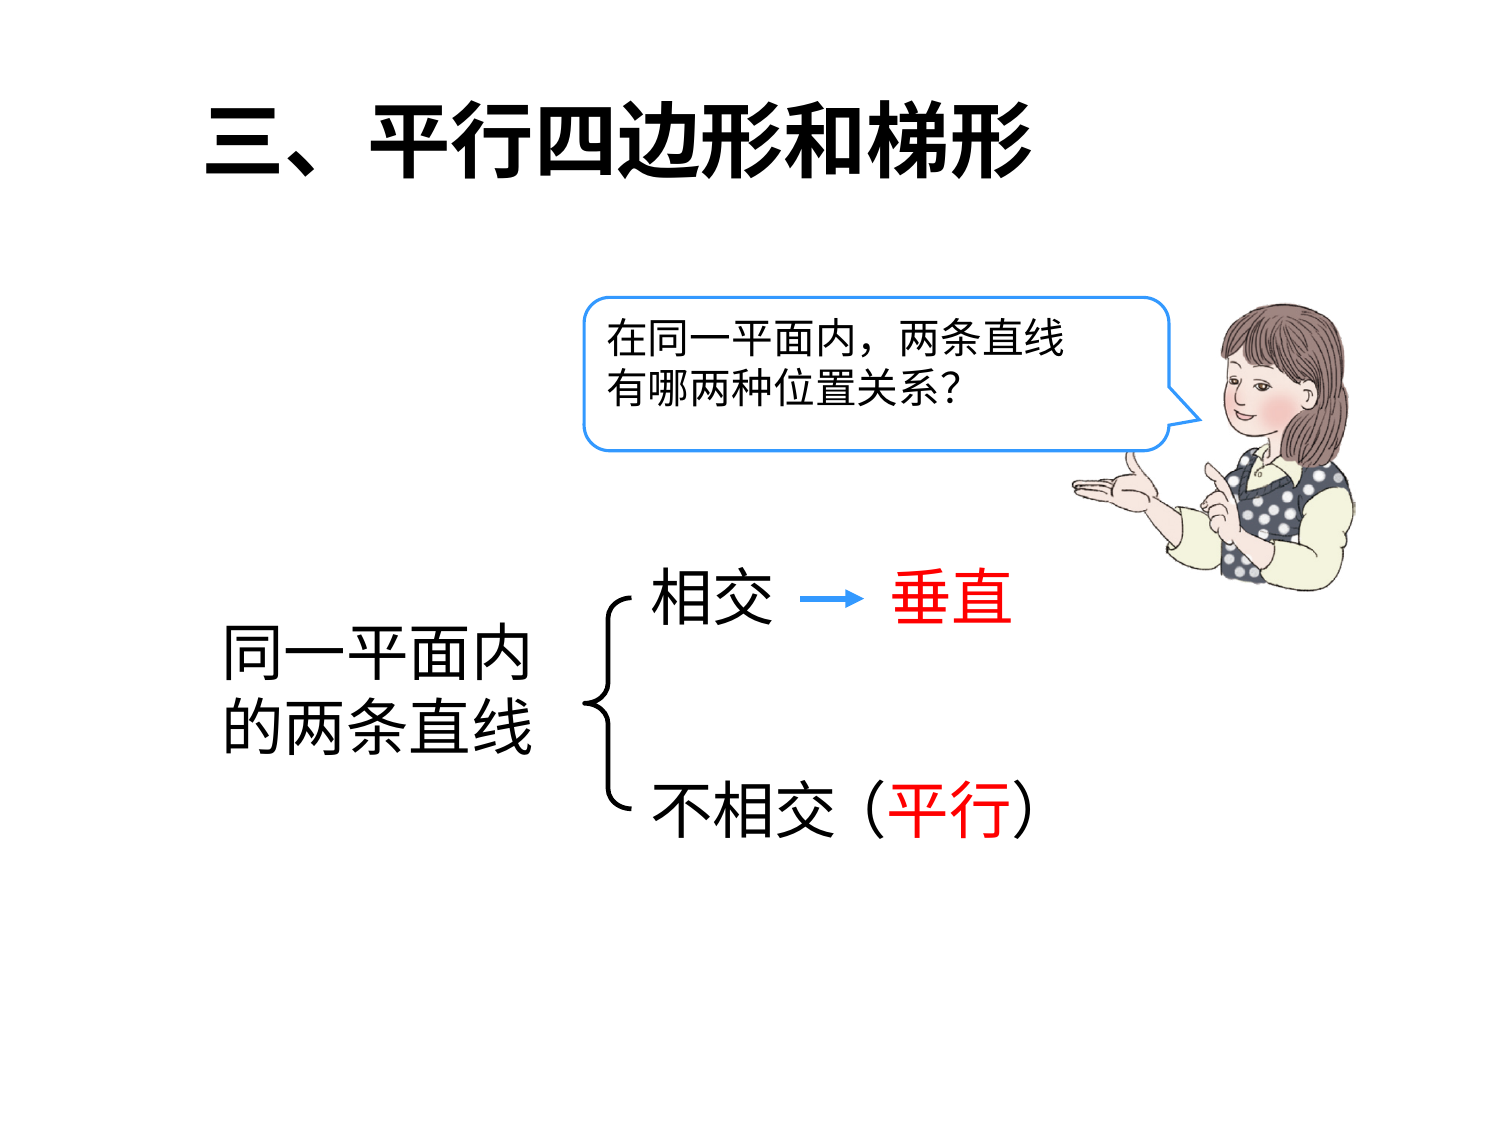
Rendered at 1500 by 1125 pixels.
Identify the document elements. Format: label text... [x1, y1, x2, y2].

title 三、平行四边形和梯形 [75, 68, 1161, 209]
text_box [206, 550, 1138, 855]
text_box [583, 297, 1364, 597]
